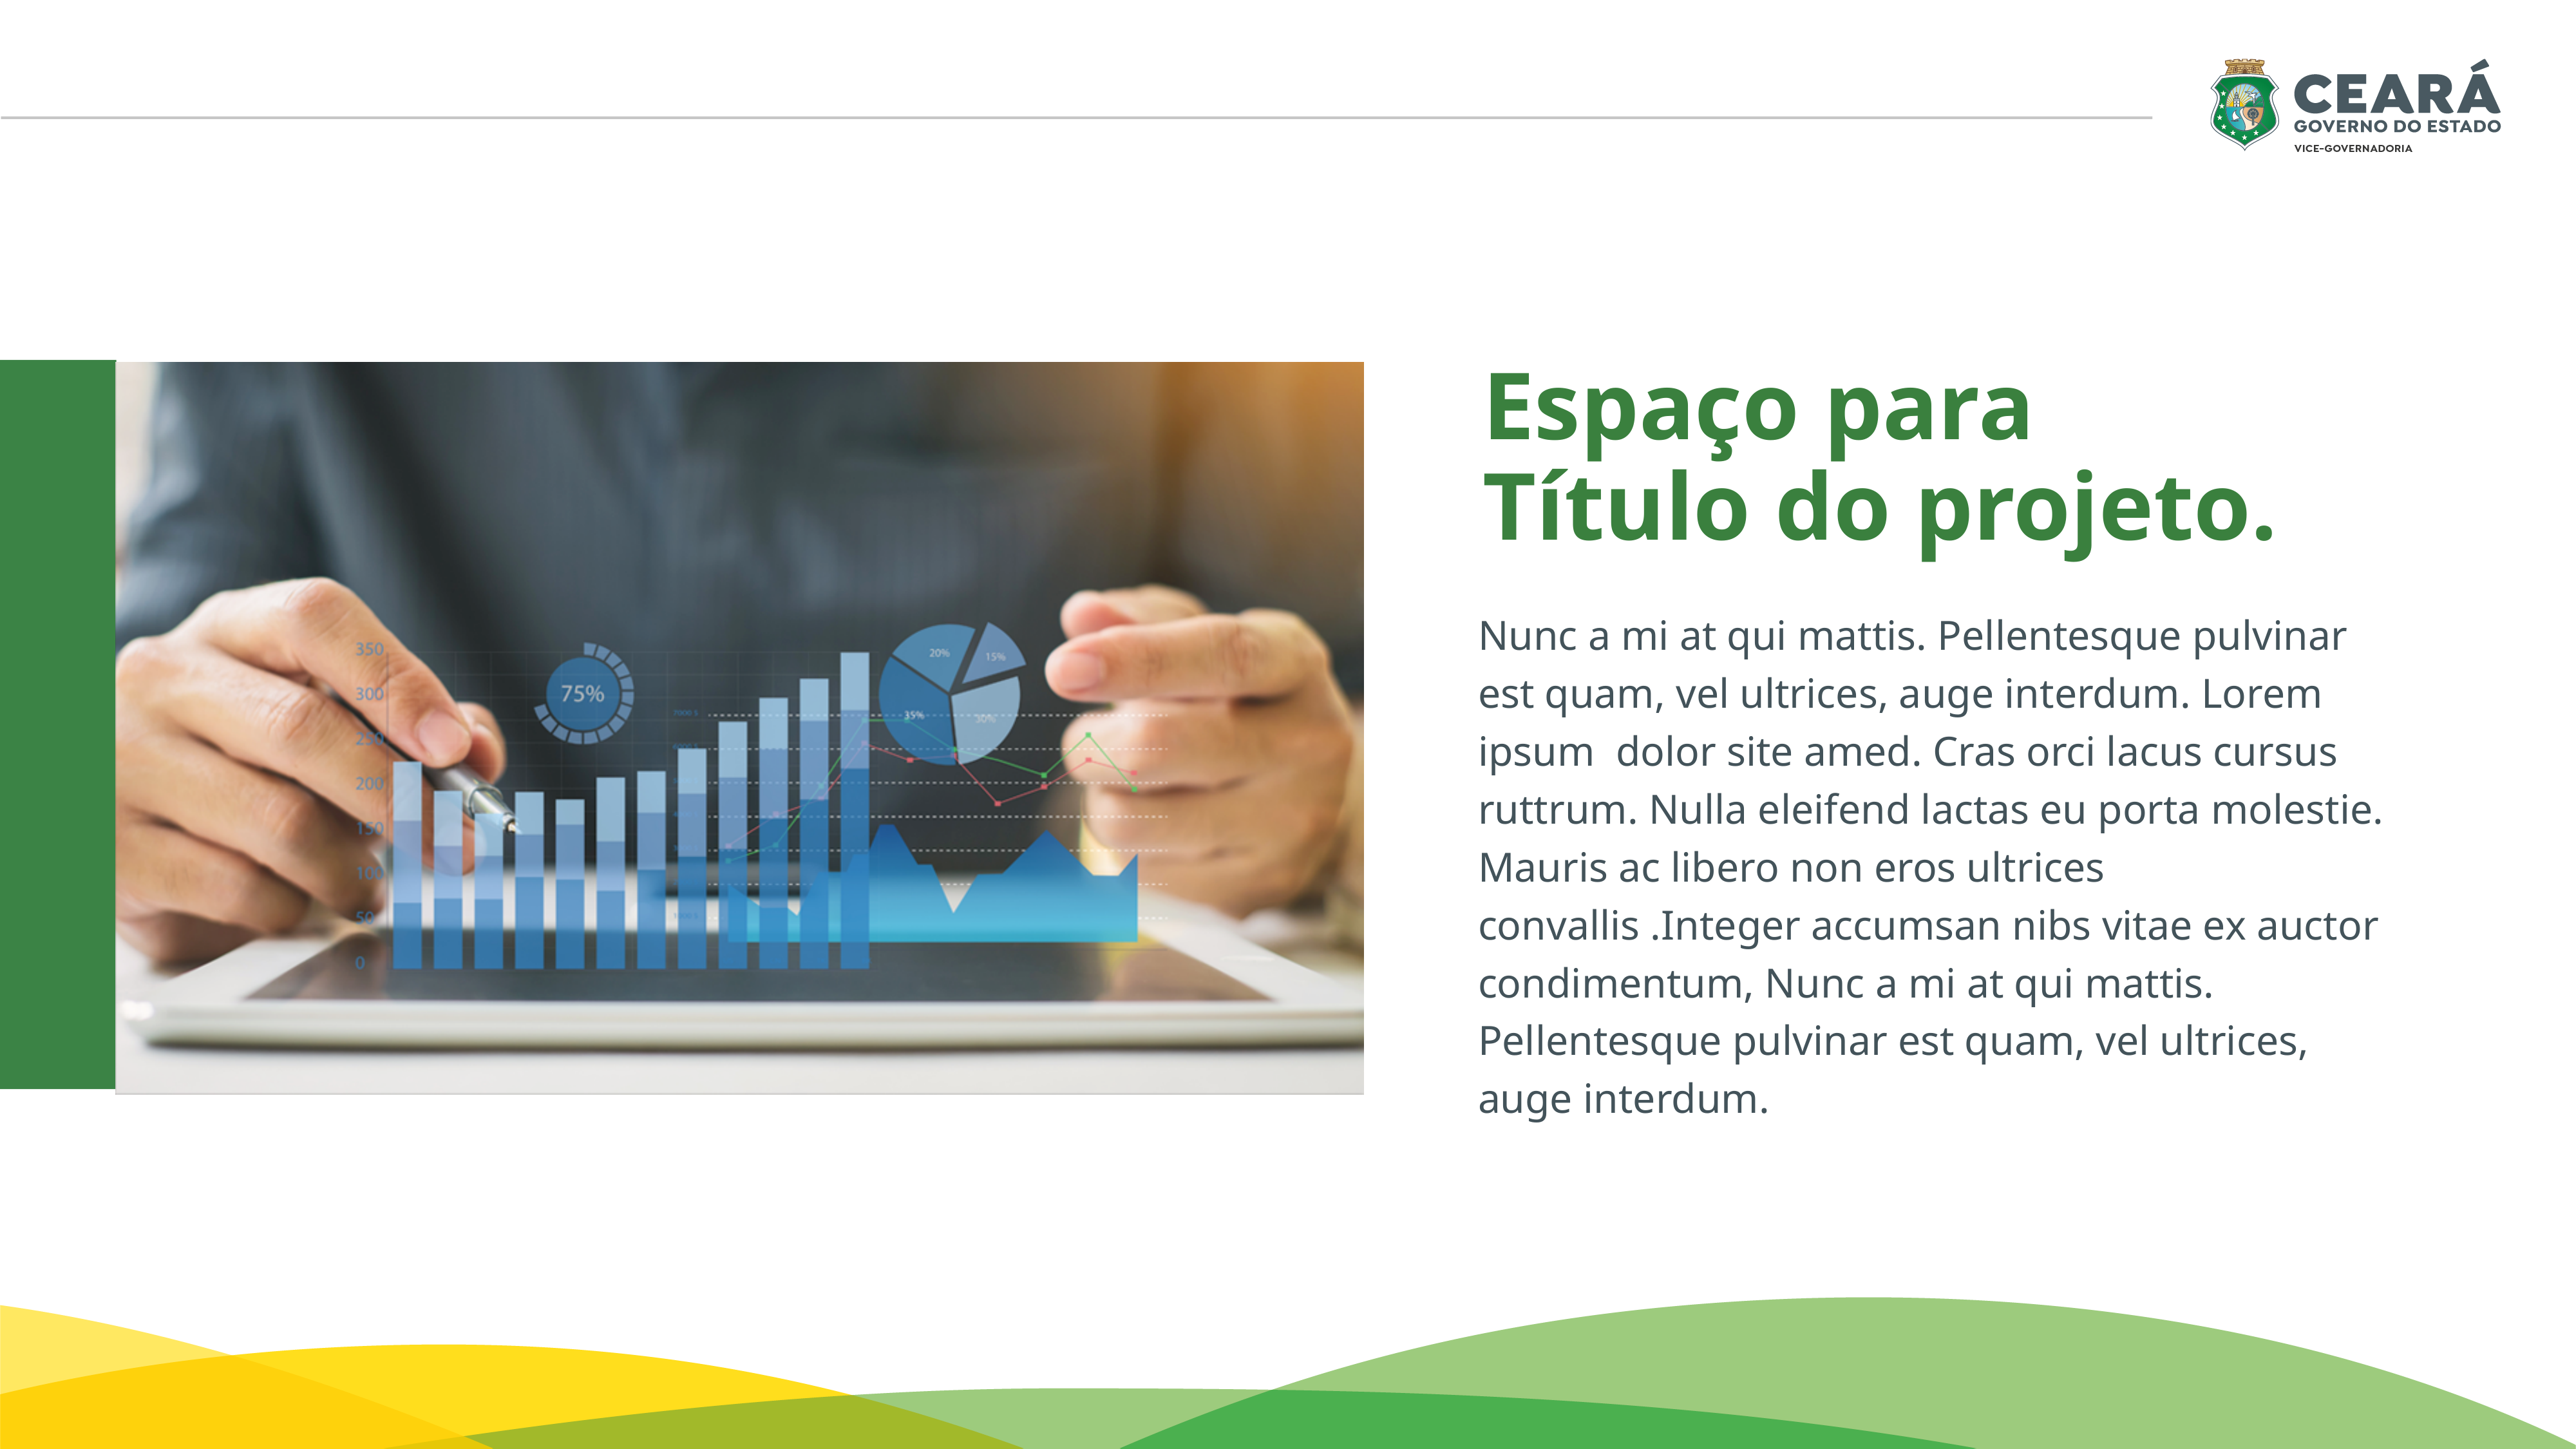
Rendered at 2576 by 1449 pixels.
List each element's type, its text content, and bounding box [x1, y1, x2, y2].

text_box Nunc a mi at qui mattis. Pellentesque pulvinar est quam, vel ultrices, auge interdum. Lorem ipsum dolor site amed. Cras orci lacus cursus ruttrum. Nulla eleifend lactas eu porta molestie. Mauris ac libero non eros ultrices convallis .Integer accumsan nibs vitae ex auctor condimentum, Nunc a mi at qui mattis. Pellentesque pulvinar est quam, vel ultrices, auge interdum. [1472, 595, 2420, 1127]
text_box [0, 359, 117, 1090]
text_box Espaço para Título do projeto. [1477, 354, 2311, 565]
picture [0, 0, 2576, 1449]
